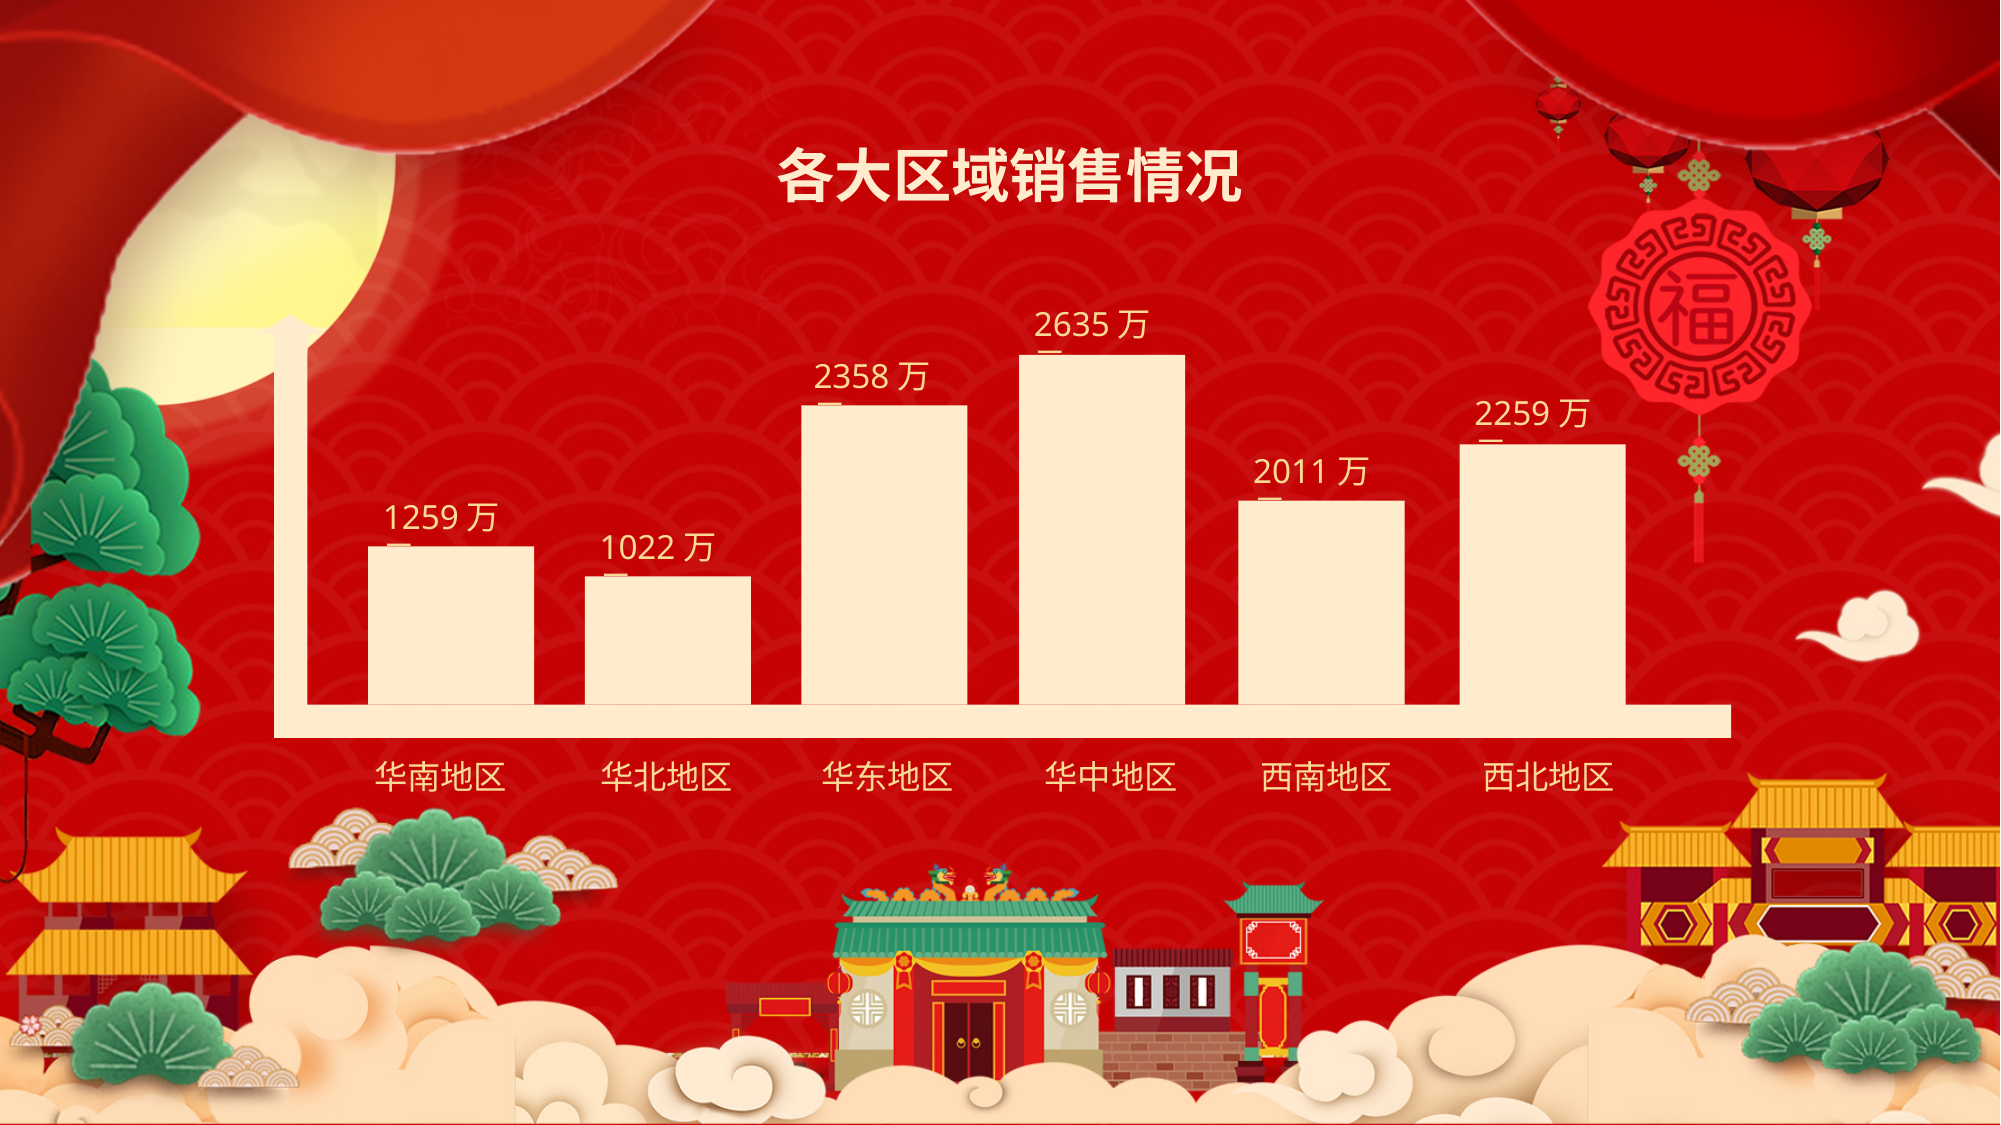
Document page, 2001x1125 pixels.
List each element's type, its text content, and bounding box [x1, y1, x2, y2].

text_box 华东地区 [806, 749, 984, 804]
text_box 西北地区 [1467, 749, 1645, 804]
text_box 各大区域销售情况 [761, 131, 1277, 217]
text_box 2259万元 [1459, 384, 1637, 480]
text_box 华南地区 [359, 748, 537, 804]
text_box 华中地区 [1030, 749, 1207, 804]
text_box 西南地区 [1245, 748, 1423, 804]
text_box 2358万元 [798, 347, 976, 443]
picture [0, 0, 2000, 1125]
text_box 华北地区 [585, 749, 763, 804]
text_box [273, 704, 1732, 739]
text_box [257, 314, 324, 738]
text_box [800, 404, 968, 706]
text_box 2011万元 [1238, 442, 1416, 538]
text_box 1259万元 [368, 488, 546, 584]
text_box 2635万元 [1019, 296, 1197, 391]
text_box [1459, 443, 1627, 707]
text_box [584, 575, 752, 706]
text_box [1018, 354, 1186, 706]
text_box [1237, 500, 1406, 706]
text_box [367, 545, 535, 706]
text_box 1022万元 [584, 518, 762, 614]
